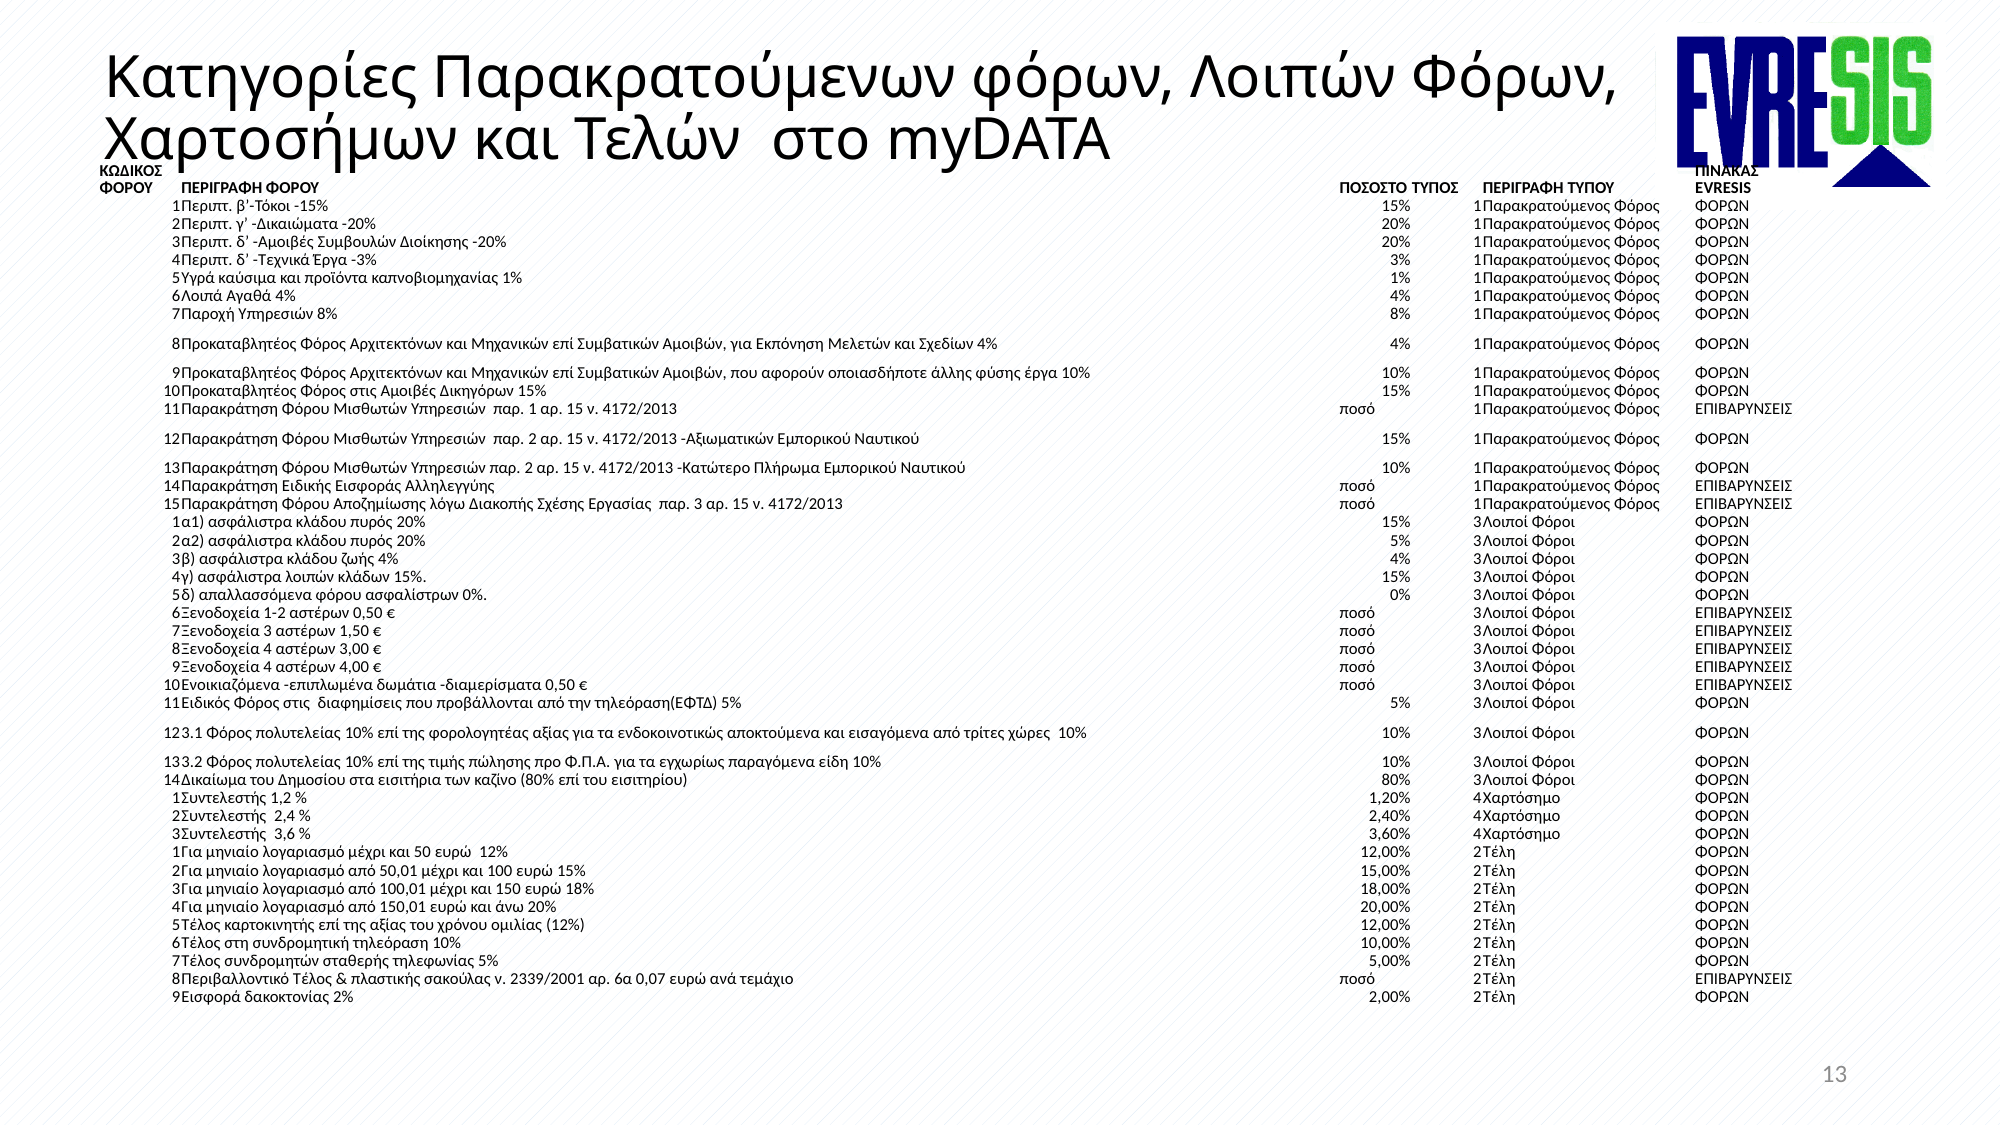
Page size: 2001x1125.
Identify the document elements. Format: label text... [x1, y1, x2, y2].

table_cell ΕΠΙΒΑΡΥΝΣΕΙΣ [1695, 604, 1852, 623]
table_cell 12,00% [1339, 916, 1411, 934]
table_cell 11 [99, 695, 181, 713]
table_cell 3.2 Φόρος πολυτελείας 10% επί της τιμής πώλησης προ Φ.Π.Α. για τα εγχωρίως παραγόμενα είδη 10% [181, 742, 1339, 772]
table_cell ΕΠΙΒΑΡΥΝΣΕΙΣ [1695, 478, 1852, 496]
table_cell ΦΟΡΩΝ [1695, 216, 1852, 234]
table_cell 4% [1339, 288, 1411, 306]
table_cell 1 [1411, 449, 1482, 478]
table_cell 1 [1411, 401, 1482, 419]
table_cell Για μηνιαίο λογαριασμό από 100,01 μέχρι και 150 ευρώ 18% [181, 880, 1339, 898]
table_cell 3% [1339, 252, 1411, 270]
table_cell 4 [1411, 790, 1482, 808]
table_cell Παρακράτηση Ειδικής Εισφοράς Αλληλεγγύης [181, 478, 1339, 496]
table_cell 6 [99, 934, 181, 953]
picture [1655, 22, 1946, 210]
table_cell Ειδικός Φόρος στις διαφημίσεις που προβάλλονται από την τηλεόραση(ΕΦΤΔ) 5% [181, 695, 1339, 713]
table_cell ΦΟΡΩΝ [1695, 808, 1852, 826]
table_cell ΦΟΡΩΝ [1695, 532, 1852, 550]
table_cell ποσό [1339, 604, 1411, 623]
table_cell ποσό [1339, 496, 1411, 514]
table_cell 3 [1411, 677, 1482, 695]
table_cell Χαρτόσημο [1482, 808, 1695, 826]
table_cell ΦΟΡΩΝ [1695, 790, 1852, 808]
table_cell 10% [1339, 449, 1411, 478]
table_cell 15% [1339, 514, 1411, 532]
table_cell 4 [99, 568, 181, 586]
table_cell ΦΟΡΩΝ [1695, 449, 1852, 478]
table_cell 1 [99, 844, 181, 862]
table_cell Ενοικιαζόμενα -επιπλωμένα δωμάτια -διαμερίσματα 0,50 € [181, 677, 1339, 695]
table_cell α1) ασφάλιστρα κλάδου πυρός 20% [181, 514, 1339, 532]
table_cell 3 [1411, 713, 1482, 742]
table_cell 1 [1411, 216, 1482, 234]
table_cell Συντελεστής 2,4 % [181, 808, 1339, 826]
table_cell Λοιποί Φόροι [1482, 772, 1695, 790]
table_cell 2,00% [1339, 989, 1411, 1007]
table_cell 20% [1339, 234, 1411, 252]
table_cell Παρακρατούμενος Φόρος [1482, 353, 1695, 383]
table_cell Παρακράτηση Φόρου Μισθωτών Υπηρεσιών παρ. 2 αρ. 15 ν. 4172/2013 -Κατώτερο Πλήρωμα Εμπορικού Ναυτικού [181, 449, 1339, 478]
table_cell 3 [99, 234, 181, 252]
table_cell 8 [99, 324, 181, 353]
table_cell Τέλη [1482, 989, 1695, 1007]
table_cell 7 [99, 953, 181, 971]
table_cell 1 [99, 197, 181, 216]
table_cell Δικαίωμα του Δημοσίου στα εισιτήρια των καζίνο (80% επί του εισιτηρίου) [181, 772, 1339, 790]
table_cell ΕΠΙΒΑΡΥΝΣΕΙΣ [1695, 401, 1852, 419]
table_cell 1 [1411, 252, 1482, 270]
table_cell Παρακρατούμενος Φόρος [1482, 252, 1695, 270]
table_cell Λοιποί Φόροι [1482, 514, 1695, 532]
slide_number 13 [1412, 1042, 1863, 1103]
table_cell ποσό [1339, 677, 1411, 695]
table_cell ΦΟΡΩΝ [1695, 568, 1852, 586]
table_cell 8% [1339, 306, 1411, 324]
table_cell 3 [1411, 604, 1482, 623]
table_cell 4 [1411, 808, 1482, 826]
table_cell 2 [1411, 898, 1482, 916]
table_cell Χαρτόσημο [1482, 790, 1695, 808]
table_cell Παροχή Υπηρεσιών 8% [181, 306, 1339, 324]
table_cell Παρακράτηση Φόρου Μισθωτών Υπηρεσιών παρ. 2 αρ. 15 ν. 4172/2013 -Αξιωματικών Εμπορικού Ναυτικού [181, 419, 1339, 449]
table_cell ΕΠΙΒΑΡΥΝΣΕΙΣ [1695, 496, 1852, 514]
table_cell ΕΠΙΒΑΡΥΝΣΕΙΣ [1695, 971, 1852, 989]
table_cell 1 [1411, 353, 1482, 383]
table_cell Τέλη [1482, 880, 1695, 898]
table_cell 15% [1339, 197, 1411, 216]
table_cell 8 [99, 971, 181, 989]
table_cell 0% [1339, 586, 1411, 604]
table_cell Χαρτόσημο [1482, 826, 1695, 844]
table_header ΤΥΠΟΣ [1411, 162, 1482, 197]
table_cell Περιπτ. β’-Τόκοι -15% [181, 197, 1339, 216]
table_cell Τέλη [1482, 844, 1695, 862]
table_cell 5 [99, 270, 181, 288]
table_cell Λοιποί Φόροι [1482, 550, 1695, 568]
table_cell 3 [99, 880, 181, 898]
table_cell 3 [1411, 514, 1482, 532]
table_cell 5,00% [1339, 953, 1411, 971]
table_cell 4% [1339, 550, 1411, 568]
table_cell 4% [1339, 324, 1411, 353]
table_cell ΦΟΡΩΝ [1695, 270, 1852, 288]
table_header ΠΟΣΟΣΤΟ [1339, 162, 1411, 197]
table_cell 14 [99, 772, 181, 790]
table_cell Τέλος συνδρομητών σταθερής τηλεφωνίας 5% [181, 953, 1339, 971]
table_cell γ) ασφάλιστρα λοιπών κλάδων 15%. [181, 568, 1339, 586]
table_cell β) ασφάλιστρα κλάδου ζωής 4% [181, 550, 1339, 568]
table_cell ΦΟΡΩΝ [1695, 880, 1852, 898]
table_cell Τέλος καρτοκινητής επί της αξίας του χρόνου ομιλίας (12%) [181, 916, 1339, 934]
table_cell Περιπτ. γ’ -Δικαιώματα -20% [181, 216, 1339, 234]
table_cell 14 [99, 478, 181, 496]
table_cell 1,20% [1339, 790, 1411, 808]
table_cell Προκαταβλητέος Φόρος Αρχιτεκτόνων και Μηχανικών επί Συμβατικών Αμοιβών, που αφορούν οποιασδήποτε άλλης φύσης έργα 10% [181, 353, 1339, 383]
table_cell Παρακράτηση Φόρου Μισθωτών Υπηρεσιών παρ. 1 αρ. 15 ν. 4172/2013 [181, 401, 1339, 419]
table_cell ΕΠΙΒΑΡΥΝΣΕΙΣ [1695, 623, 1852, 641]
table_cell 15% [1339, 419, 1411, 449]
table_cell 1 [1411, 306, 1482, 324]
table_cell Παρακρατούμενος Φόρος [1482, 419, 1695, 449]
table_cell Εισφορά δακοκτονίας 2% [181, 989, 1339, 1007]
table_cell Λοιποί Φόροι [1482, 713, 1695, 742]
table_cell Παρακράτηση Φόρου Αποζημίωσης λόγω Διακοπής Σχέσης Εργασίας παρ. 3 αρ. 15 ν. 4172/2013 [181, 496, 1339, 514]
table_cell 6 [99, 604, 181, 623]
table_cell Για μηνιαίο λογαριασμό από 150,01 ευρώ και άνω 20% [181, 898, 1339, 916]
table_cell 12,00% [1339, 844, 1411, 862]
table_cell 10% [1339, 353, 1411, 383]
table_cell 2 [1411, 989, 1482, 1007]
table_cell 10% [1339, 742, 1411, 772]
table_cell Συντελεστής 1,2 % [181, 790, 1339, 808]
table_cell 13 [99, 449, 181, 478]
table_cell ΦΟΡΩΝ [1695, 695, 1852, 713]
table_cell 2 [1411, 934, 1482, 953]
table_cell ποσό [1339, 478, 1411, 496]
table_cell Τέλη [1482, 971, 1695, 989]
table_header ΠΕΡΙΓΡΑΦΗ ΤΥΠΟΥ [1482, 162, 1655, 197]
table_cell 10 [99, 677, 181, 695]
table_cell 2 [99, 532, 181, 550]
table_cell ΦΟΡΩΝ [1695, 324, 1852, 353]
table_cell ΦΟΡΩΝ [1695, 419, 1852, 449]
table_cell Λοιποί Φόροι [1482, 641, 1695, 659]
table_cell 18,00% [1339, 880, 1411, 898]
table_cell Λοιποί Φόροι [1482, 742, 1695, 772]
table_cell Προκαταβλητέος Φόρος στις Αμοιβές Δικηγόρων 15% [181, 383, 1339, 401]
table_cell Ξενοδοχεία 4 αστέρων 3,00 € [181, 641, 1339, 659]
table_cell Παρακρατούμενος Φόρος [1482, 197, 1695, 216]
table_cell Τέλη [1482, 953, 1695, 971]
table_cell 2 [99, 216, 181, 234]
table_cell Για μηνιαίο λογαριασμό από 50,01 μέχρι και 100 ευρώ 15% [181, 862, 1339, 880]
table_cell ΦΟΡΩΝ [1695, 514, 1852, 532]
table_cell 5 [99, 916, 181, 934]
table_cell 1 [1411, 270, 1482, 288]
table_cell 3 [1411, 550, 1482, 568]
table_cell 2 [99, 808, 181, 826]
table_cell α2) ασφάλιστρα κλάδου πυρός 20% [181, 532, 1339, 550]
table_cell 1 [1411, 496, 1482, 514]
table_cell 15% [1339, 383, 1411, 401]
table_cell 3 [1411, 623, 1482, 641]
table_cell 4 [1411, 826, 1482, 844]
table_cell Παρακρατούμενος Φόρος [1482, 306, 1695, 324]
table_cell ΕΠΙΒΑΡΥΝΣΕΙΣ [1695, 677, 1852, 695]
table_cell Τέλος στη συνδρομητική τηλεόραση 10% [181, 934, 1339, 953]
table_cell 1 [1411, 383, 1482, 401]
table_cell 2,40% [1339, 808, 1411, 826]
table_cell Τέλη [1482, 934, 1695, 953]
table_cell ΦΟΡΩΝ [1695, 383, 1852, 401]
table_cell Λοιποί Φόροι [1482, 532, 1695, 550]
table_cell Λοιποί Φόροι [1482, 695, 1695, 713]
table_cell ΦΟΡΩΝ [1695, 989, 1852, 1007]
table_cell 3 [1411, 772, 1482, 790]
table_cell ΦΟΡΩΝ [1695, 934, 1852, 953]
table_cell 3 [1411, 742, 1482, 772]
table_cell Προκαταβλητέος Φόρος Αρχιτεκτόνων και Μηχανικών επί Συμβατικών Αμοιβών, για Εκπόνηση Μελετών και Σχεδίων 4% [181, 324, 1339, 353]
table_cell 1 [1411, 478, 1482, 496]
table_cell 3 [99, 826, 181, 844]
table_cell Παρακρατούμενος Φόρος [1482, 324, 1695, 353]
table_cell ποσό [1339, 401, 1411, 419]
table_cell Παρακρατούμενος Φόρος [1482, 449, 1695, 478]
table_cell 2 [99, 862, 181, 880]
table_cell ποσό [1339, 623, 1411, 641]
table_cell 2 [1411, 971, 1482, 989]
table_cell ποσό [1339, 659, 1411, 677]
table_cell 12 [99, 713, 181, 742]
table_cell 1 [1411, 324, 1482, 353]
table_cell Περιπτ. δ’ -Αμοιβές Συμβουλών Διοίκησης -20% [181, 234, 1339, 252]
table_cell Ξενοδοχεία 4 αστέρων 4,00 € [181, 659, 1339, 677]
table_cell 15,00% [1339, 862, 1411, 880]
table_cell 2 [1411, 862, 1482, 880]
table_cell 2 [1411, 953, 1482, 971]
table_cell 20,00% [1339, 898, 1411, 916]
table_cell Τέλη [1482, 862, 1695, 880]
table_cell 7 [99, 306, 181, 324]
table_cell 2 [1411, 880, 1482, 898]
table_cell 3.1 Φόρος πολυτελείας 10% επί της φορολογητέας αξίας για τα ενδοκοινοτικώς αποκτούμενα και εισαγόμενα από τρίτες χώρες 10% [181, 713, 1339, 742]
table_cell Λοιποί Φόροι [1482, 604, 1695, 623]
table_cell Λοιπά Αγαθά 4% [181, 288, 1339, 306]
table_cell 3 [1411, 641, 1482, 659]
table_cell Παρακρατούμενος Φόρος [1482, 383, 1695, 401]
table_cell Παρακρατούμενος Φόρος [1482, 270, 1695, 288]
table_cell 3 [1411, 659, 1482, 677]
table_cell ΦΟΡΩΝ [1695, 844, 1852, 862]
table_cell 8 [99, 641, 181, 659]
table_cell 5% [1339, 695, 1411, 713]
table_cell ΦΟΡΩΝ [1695, 862, 1852, 880]
table_cell Παρακρατούμενος Φόρος [1482, 216, 1695, 234]
table_cell 4 [99, 898, 181, 916]
table_cell 11 [99, 401, 181, 419]
table_cell Λοιποί Φόροι [1482, 623, 1695, 641]
table_cell 15% [1339, 568, 1411, 586]
table_cell 1 [1411, 197, 1482, 216]
table_cell ΦΟΡΩΝ [1695, 252, 1852, 270]
table_cell Ξενοδοχεία 3 αστέρων 1,50 € [181, 623, 1339, 641]
table_cell ΦΟΡΩΝ [1695, 742, 1852, 772]
table_cell 2 [1411, 844, 1482, 862]
table_cell 80% [1339, 772, 1411, 790]
table_cell Τέλη [1482, 916, 1695, 934]
table_cell Ξενοδοχεία 1-2 αστέρων 0,50 € [181, 604, 1339, 623]
table_cell ΕΠΙΒΑΡΥΝΣΕΙΣ [1695, 659, 1852, 677]
table_cell ΦΟΡΩΝ [1695, 713, 1852, 742]
table_cell ΦΟΡΩΝ [1695, 586, 1852, 604]
table_cell ΦΟΡΩΝ [1695, 306, 1852, 324]
table_cell 9 [99, 353, 181, 383]
table_cell 7 [99, 623, 181, 641]
table_cell ΦΟΡΩΝ [1695, 772, 1852, 790]
table_cell Συντελεστής 3,6 % [181, 826, 1339, 844]
table_cell 3 [99, 550, 181, 568]
table_cell Λοιποί Φόροι [1482, 568, 1695, 586]
table_cell 1 [99, 514, 181, 532]
table_cell 3 [1411, 532, 1482, 550]
table_cell 1 [1411, 234, 1482, 252]
table_cell Παρακρατούμενος Φόρος [1482, 496, 1695, 514]
table_cell Παρακρατούμενος Φόρος [1482, 401, 1695, 419]
table_cell 15 [99, 496, 181, 514]
table_cell ΕΠΙΒΑΡΥΝΣΕΙΣ [1695, 641, 1852, 659]
table_cell ΦΟΡΩΝ [1695, 288, 1852, 306]
table_cell 1% [1339, 270, 1411, 288]
table_cell 12 [99, 419, 181, 449]
table_cell 1 [99, 790, 181, 808]
title Κατηγορίες Παρακρατούμενων φόρων, Λοιπών Φόρων, Χαρτοσήμων και Τελών στο myDATA [89, 29, 1655, 190]
table_cell Περιβαλλοντικό Τέλος & πλαστικής σακούλας ν. 2339/2001 αρ. 6α 0,07 ευρώ ανά τεμάχιο [181, 971, 1339, 989]
table_cell 5% [1339, 532, 1411, 550]
table_cell Παρακρατούμενος Φόρος [1482, 288, 1695, 306]
table_cell 6 [99, 288, 181, 306]
table_cell 10,00% [1339, 934, 1411, 953]
table_cell 1 [1411, 288, 1482, 306]
table_cell 3 [1411, 695, 1482, 713]
table_cell ΦΟΡΩΝ [1695, 916, 1852, 934]
table_cell 3 [1411, 568, 1482, 586]
table_cell ΦΟΡΩΝ [1695, 234, 1852, 252]
table_cell 4 [99, 252, 181, 270]
table_cell ΦΟΡΩΝ [1695, 953, 1852, 971]
table_cell δ) απαλλασσόμενα φόρου ασφαλίστρων 0%. [181, 586, 1339, 604]
table_cell 20% [1339, 216, 1411, 234]
table_cell Παρακρατούμενος Φόρος [1482, 478, 1695, 496]
table_header ΠΕΡΙΓΡΑΦΗ ΦΟΡΟΥ [181, 162, 1339, 197]
table_header ΚΩΔΙΚΟΣ ΦΟΡΟΥ [99, 162, 181, 197]
table_cell Παρακρατούμενος Φόρος [1482, 234, 1695, 252]
table_cell 13 [99, 742, 181, 772]
table_cell 3 [1411, 586, 1482, 604]
table_cell ΦΟΡΩΝ [1695, 550, 1852, 568]
table_cell Λοιποί Φόροι [1482, 659, 1695, 677]
table_cell 5 [99, 586, 181, 604]
table_cell Για μηνιαίο λογαριασμό μέχρι και 50 ευρώ 12% [181, 844, 1339, 862]
table_cell ΦΟΡΩΝ [1695, 353, 1852, 383]
table_cell Τέλη [1482, 898, 1695, 916]
table_cell Υγρά καύσιμα και προϊόντα καπνοβιομηχανίας 1% [181, 270, 1339, 288]
table_cell ΦΟΡΩΝ [1695, 826, 1852, 844]
table_cell Περιπτ. δ’ -Τεχνικά Έργα -3% [181, 252, 1339, 270]
table_cell 9 [99, 989, 181, 1007]
table_cell ποσό [1339, 641, 1411, 659]
table_cell 1 [1411, 419, 1482, 449]
table_cell 9 [99, 659, 181, 677]
table_cell ποσό [1339, 971, 1411, 989]
table_cell Λοιποί Φόροι [1482, 677, 1695, 695]
table_cell 10 [99, 383, 181, 401]
table_cell Λοιποί Φόροι [1482, 586, 1695, 604]
table_cell 10% [1339, 713, 1411, 742]
table_cell ΦΟΡΩΝ [1695, 898, 1852, 916]
table_cell 2 [1411, 916, 1482, 934]
table_cell 3,60% [1339, 826, 1411, 844]
table_cell ΦΟΡΩΝ [1695, 210, 1852, 216]
